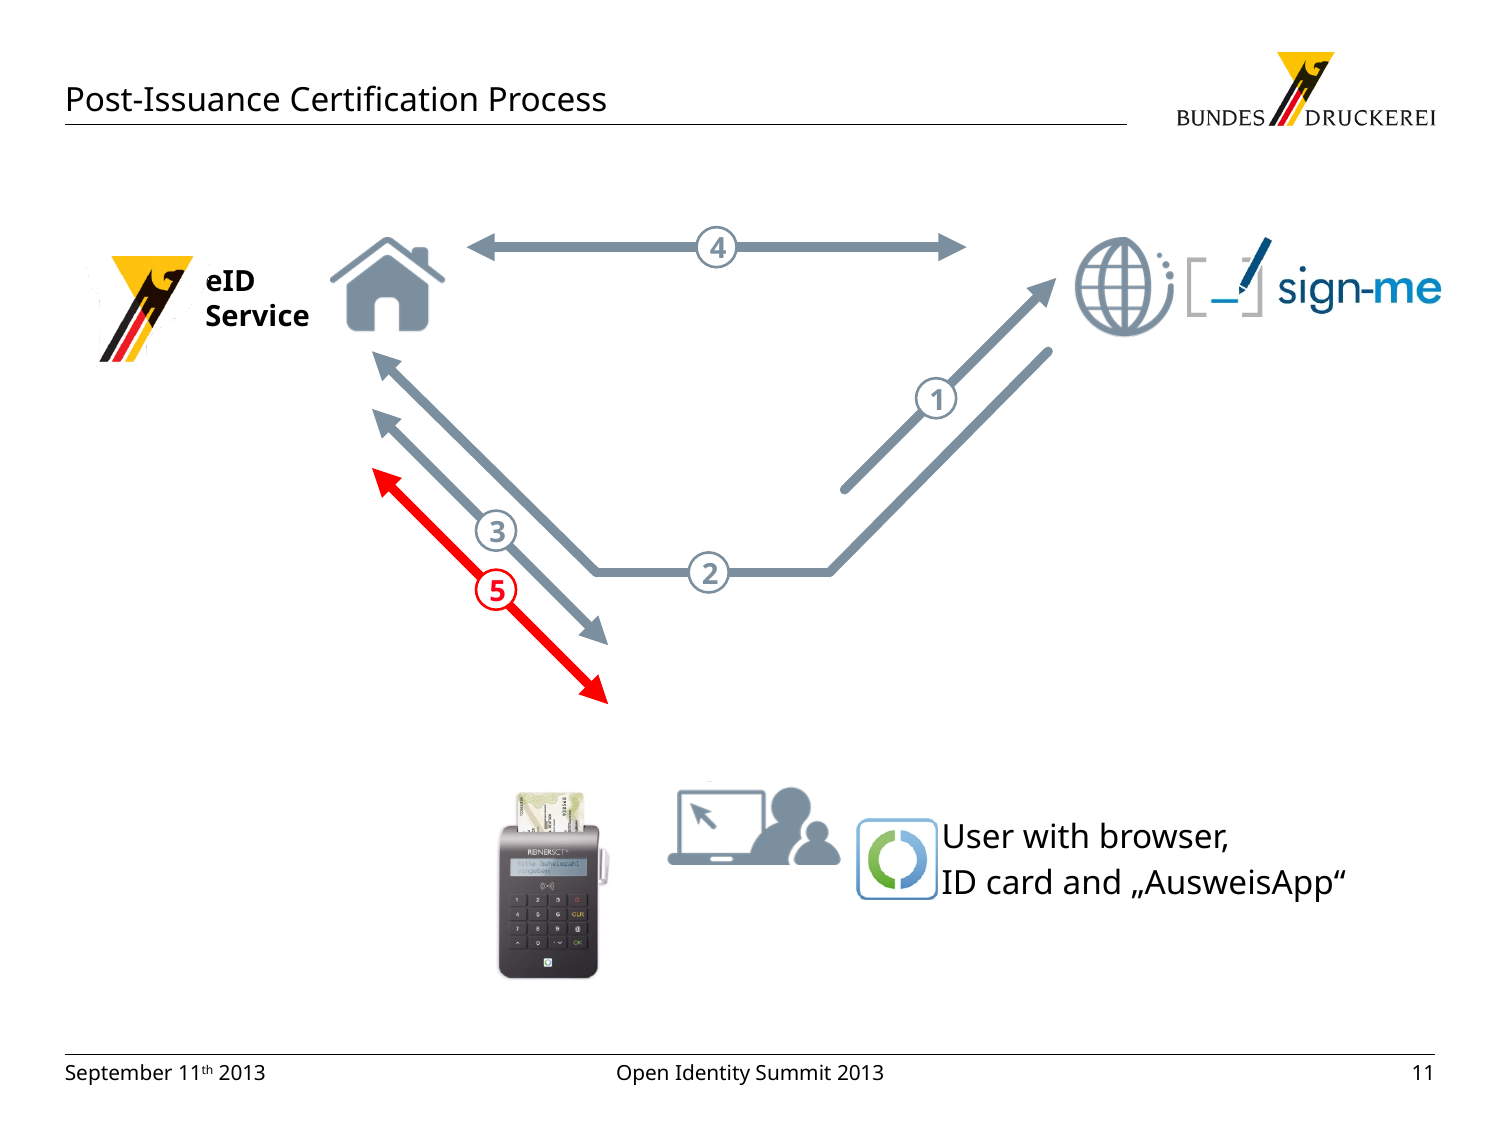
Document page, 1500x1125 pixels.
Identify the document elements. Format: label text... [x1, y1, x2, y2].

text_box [654, 781, 1190, 904]
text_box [371, 467, 609, 705]
title Post-Issuance Certification Process [64, 78, 1129, 119]
picture [489, 782, 615, 990]
footer Open Identity Summit 2013 [366, 1059, 1133, 1085]
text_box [371, 277, 1057, 646]
slide_number 11 [1139, 1059, 1436, 1085]
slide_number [64, 1059, 361, 1085]
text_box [83, 207, 1484, 367]
picture [1126, 1, 1486, 176]
